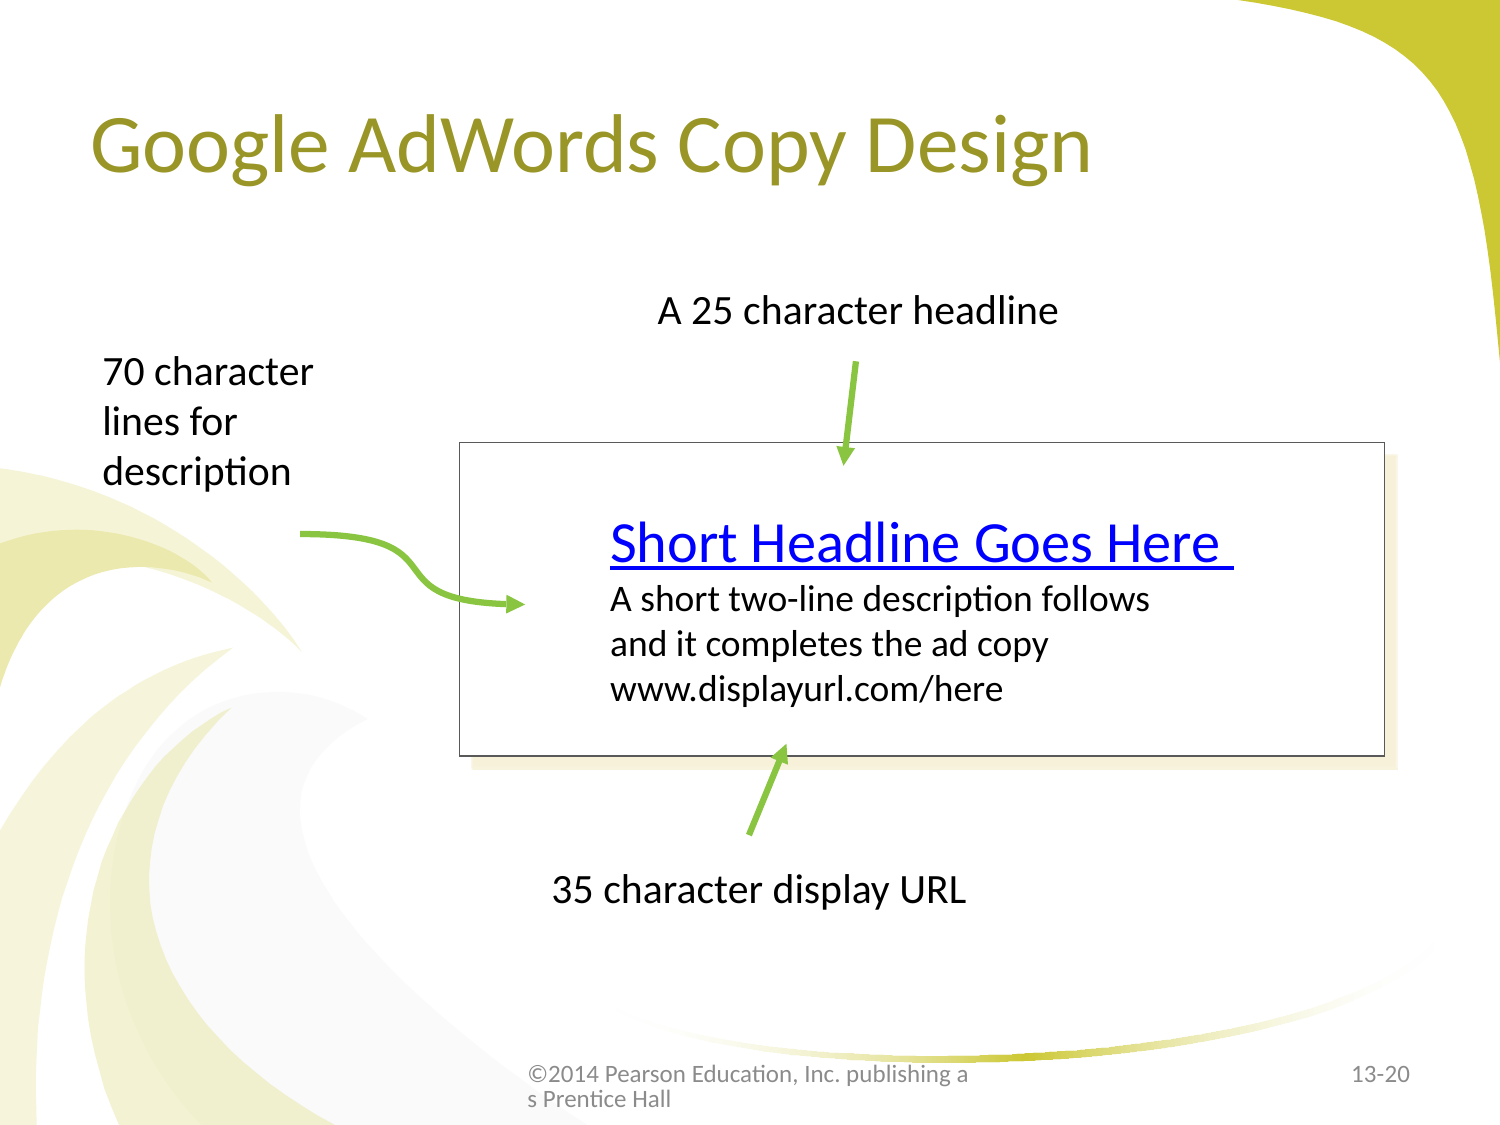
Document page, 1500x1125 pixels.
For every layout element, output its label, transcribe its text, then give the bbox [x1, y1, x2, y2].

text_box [87, 274, 1385, 976]
title Google AdWords Copy Design [75, 45, 1425, 233]
slide_number 13-20 [1074, 1042, 1425, 1103]
footer ©2014 Pearson Education, Inc. publishing as Prentice Hall [512, 1042, 988, 1103]
